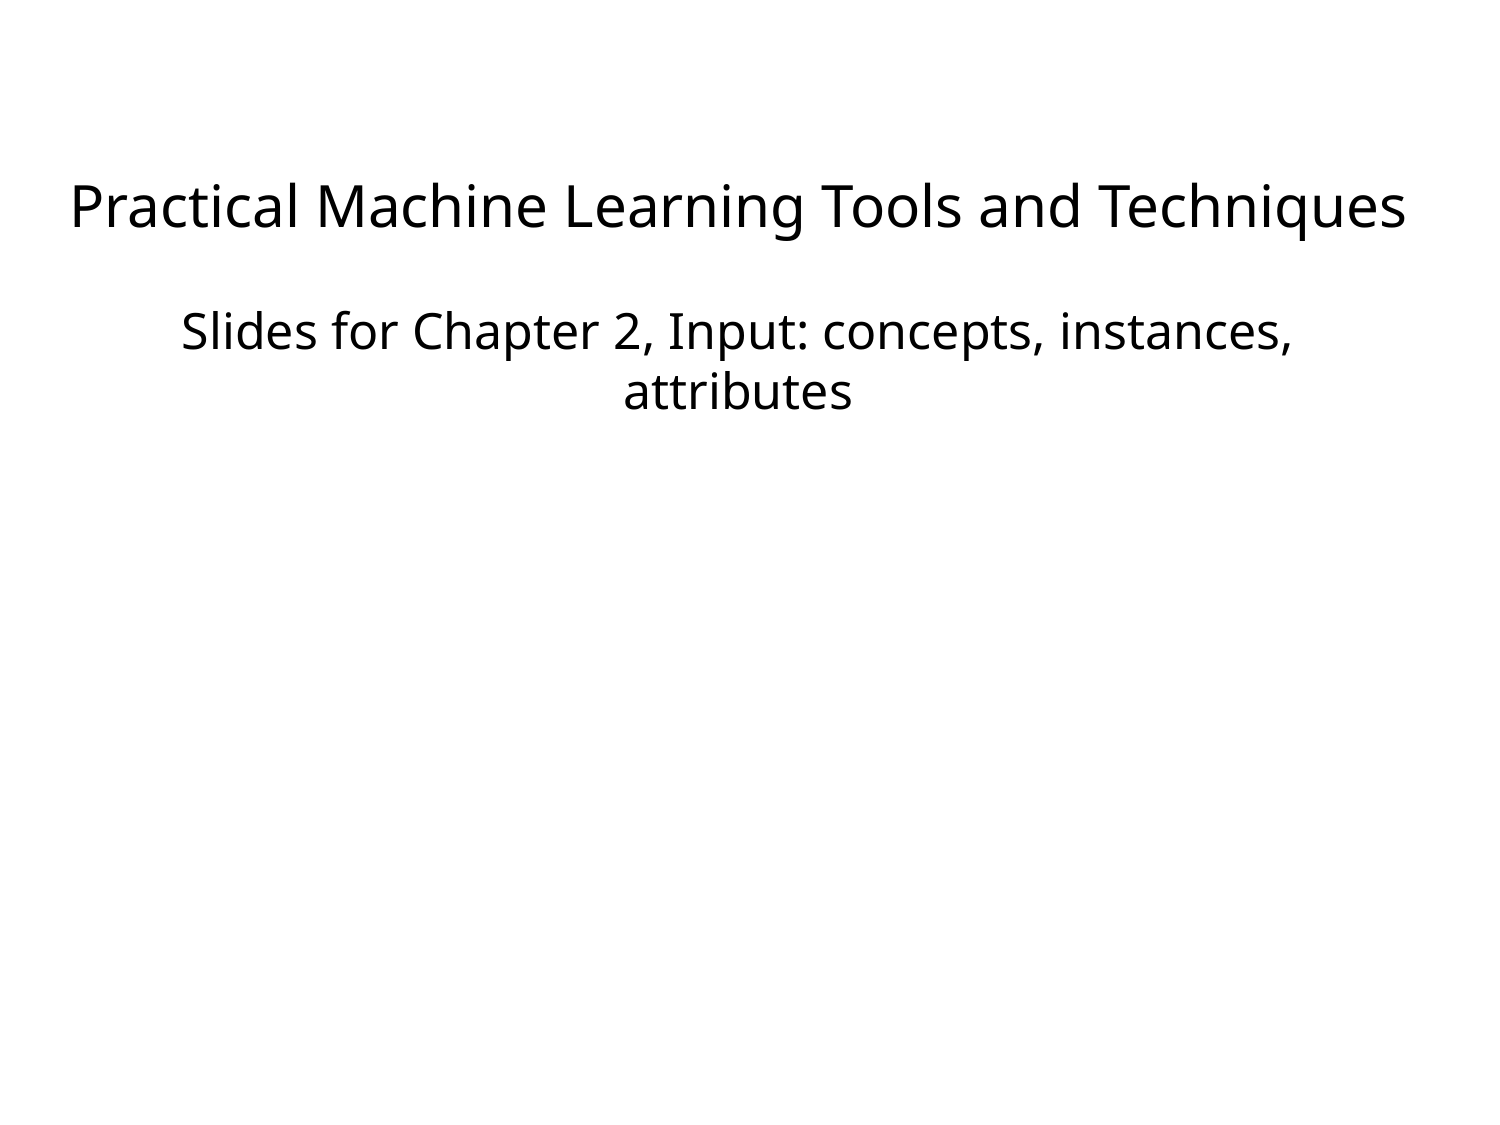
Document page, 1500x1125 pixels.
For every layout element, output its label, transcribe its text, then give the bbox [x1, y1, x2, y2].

text_box Practical Machine Learning Tools and Techniques Slides for Chapter 2, Input: concepts, instances, attributes [49, 162, 1428, 296]
